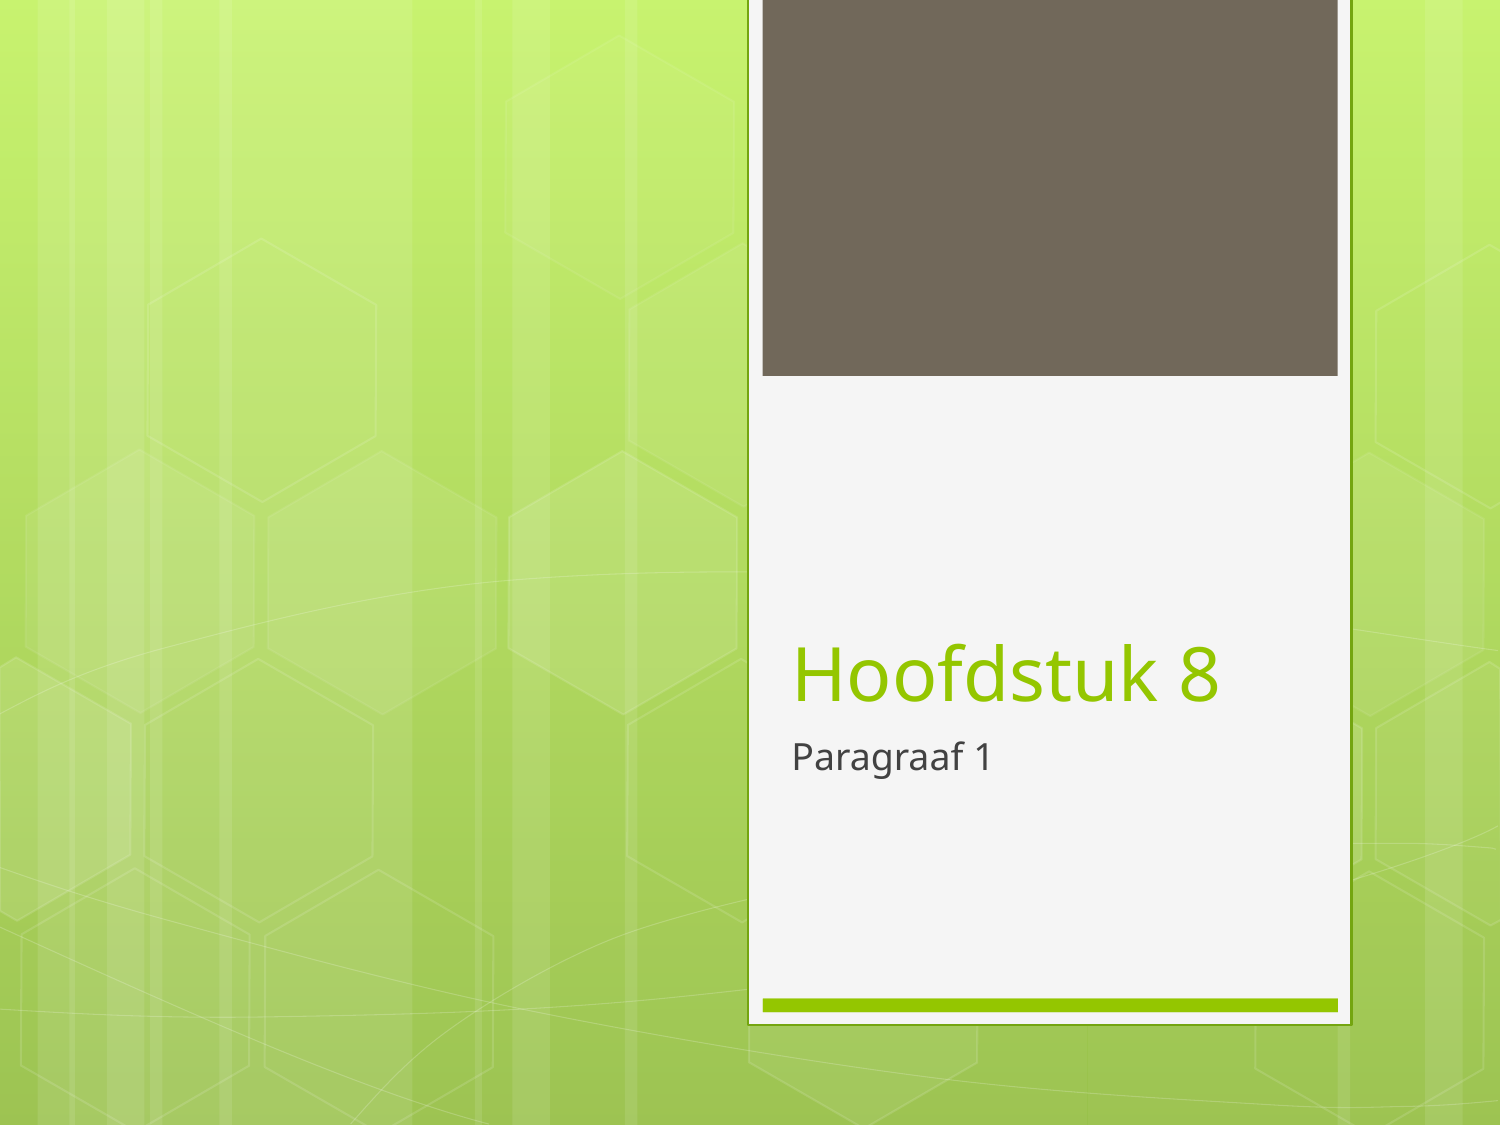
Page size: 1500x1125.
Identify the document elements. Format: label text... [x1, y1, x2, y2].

title Hoofdstuk 8 [776, 444, 1320, 724]
subtitle Paragraaf 1 [776, 725, 1320, 933]
